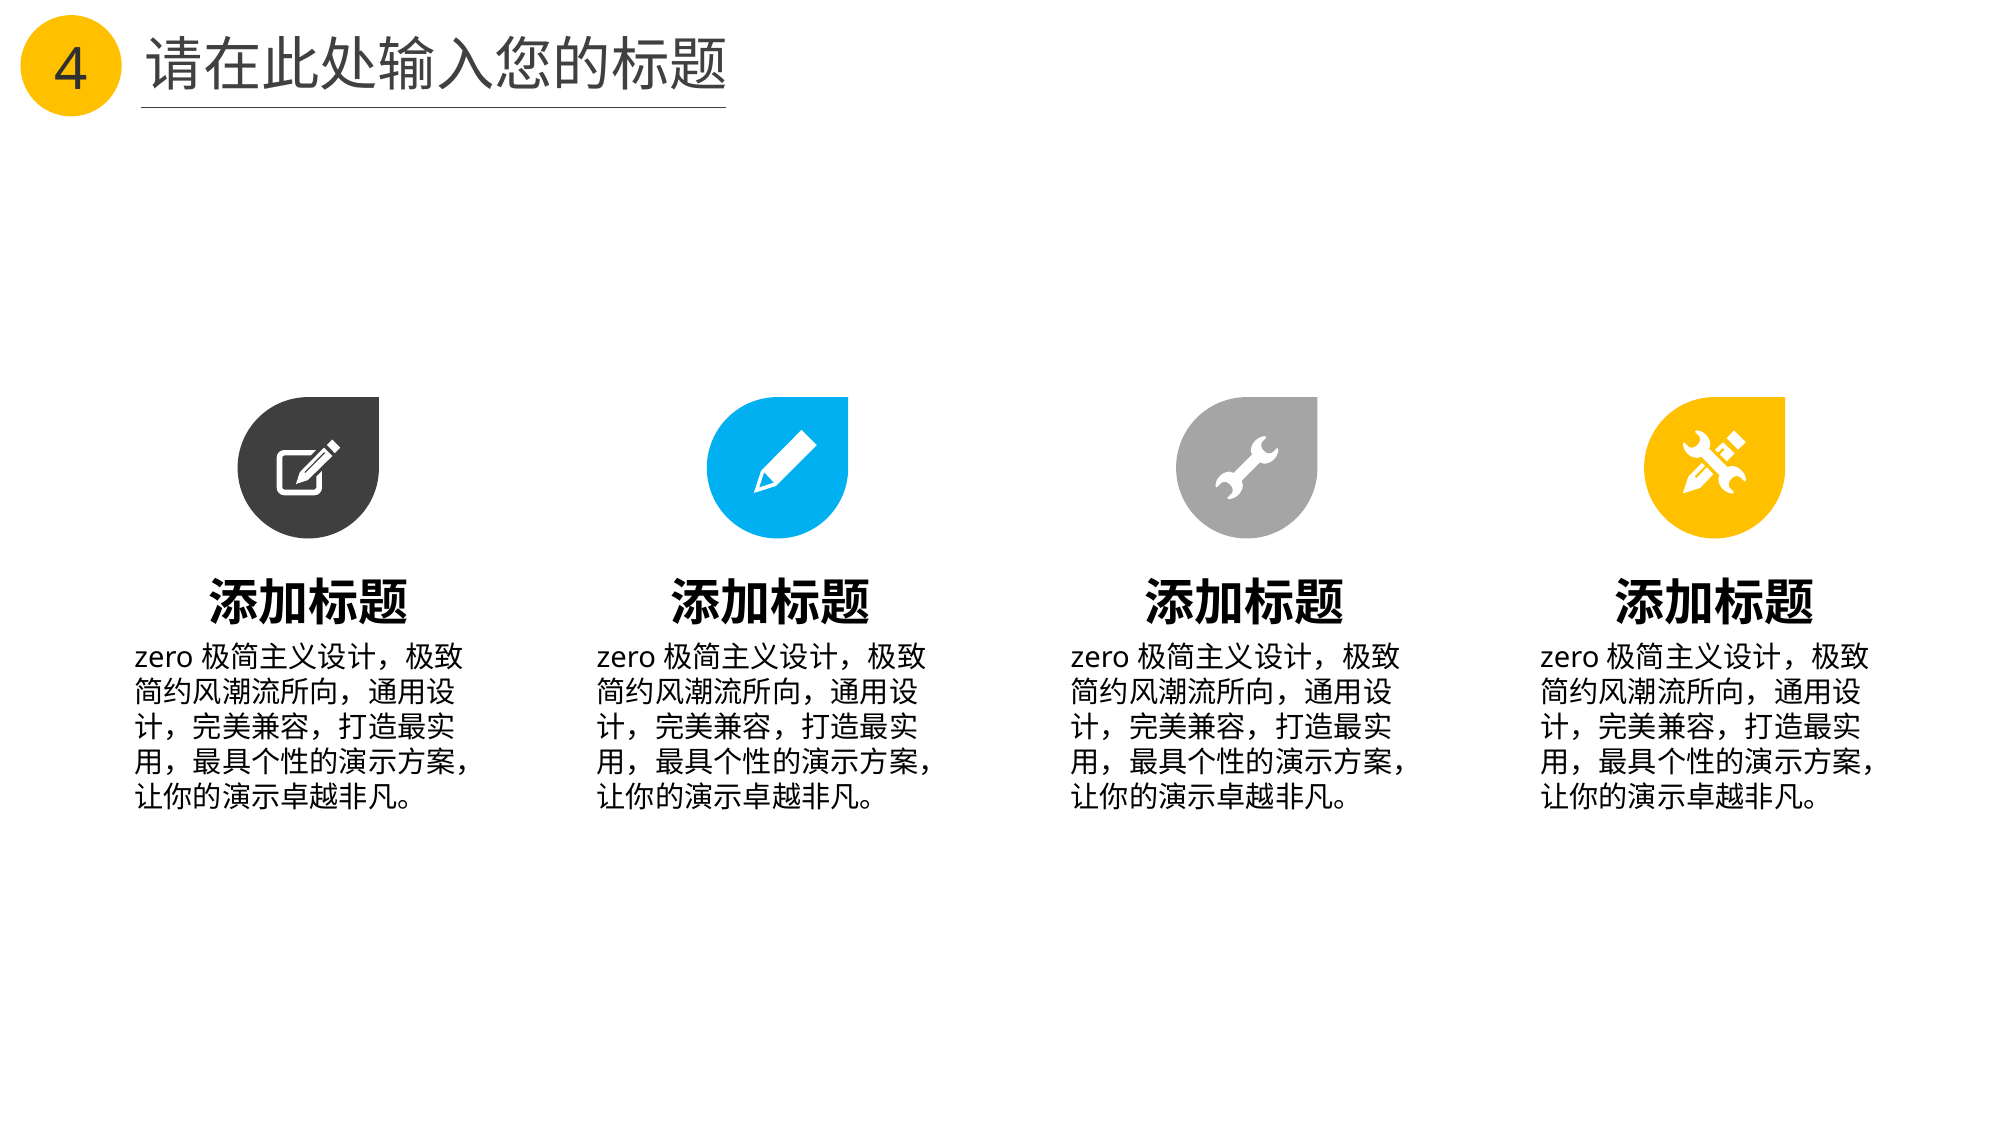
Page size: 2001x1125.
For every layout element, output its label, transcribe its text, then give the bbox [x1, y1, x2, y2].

text_box 添加标题 [196, 570, 420, 631]
text_box zero极简主义设计，极致简约风潮流所向，通用设计，完美兼容，打造最实用，最具个性的演示方案，让你的演示卓越非凡。 [1070, 638, 1415, 814]
text_box zero极简主义设计，极致简约风潮流所向，通用设计，完美兼容，打造最实用，最具个性的演示方案，让你的演示卓越非凡。 [596, 638, 941, 814]
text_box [1176, 397, 1318, 539]
text_box zero极简主义设计，极致简约风潮流所向，通用设计，完美兼容，打造最实用，最具个性的演示方案，让你的演示卓越非凡。 [134, 638, 479, 814]
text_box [1644, 397, 1786, 539]
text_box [706, 397, 849, 539]
text_box 添加标题 [1602, 570, 1826, 631]
text_box zero极简主义设计，极致简约风潮流所向，通用设计，完美兼容，打造最实用，最具个性的演示方案，让你的演示卓越非凡。 [1540, 638, 1885, 814]
text_box 4 [19, 14, 123, 118]
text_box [237, 397, 379, 539]
text_box 请在此处输入您的标题 [130, 20, 743, 105]
text_box 添加标题 [1133, 570, 1357, 631]
text_box 添加标题 [659, 570, 883, 631]
